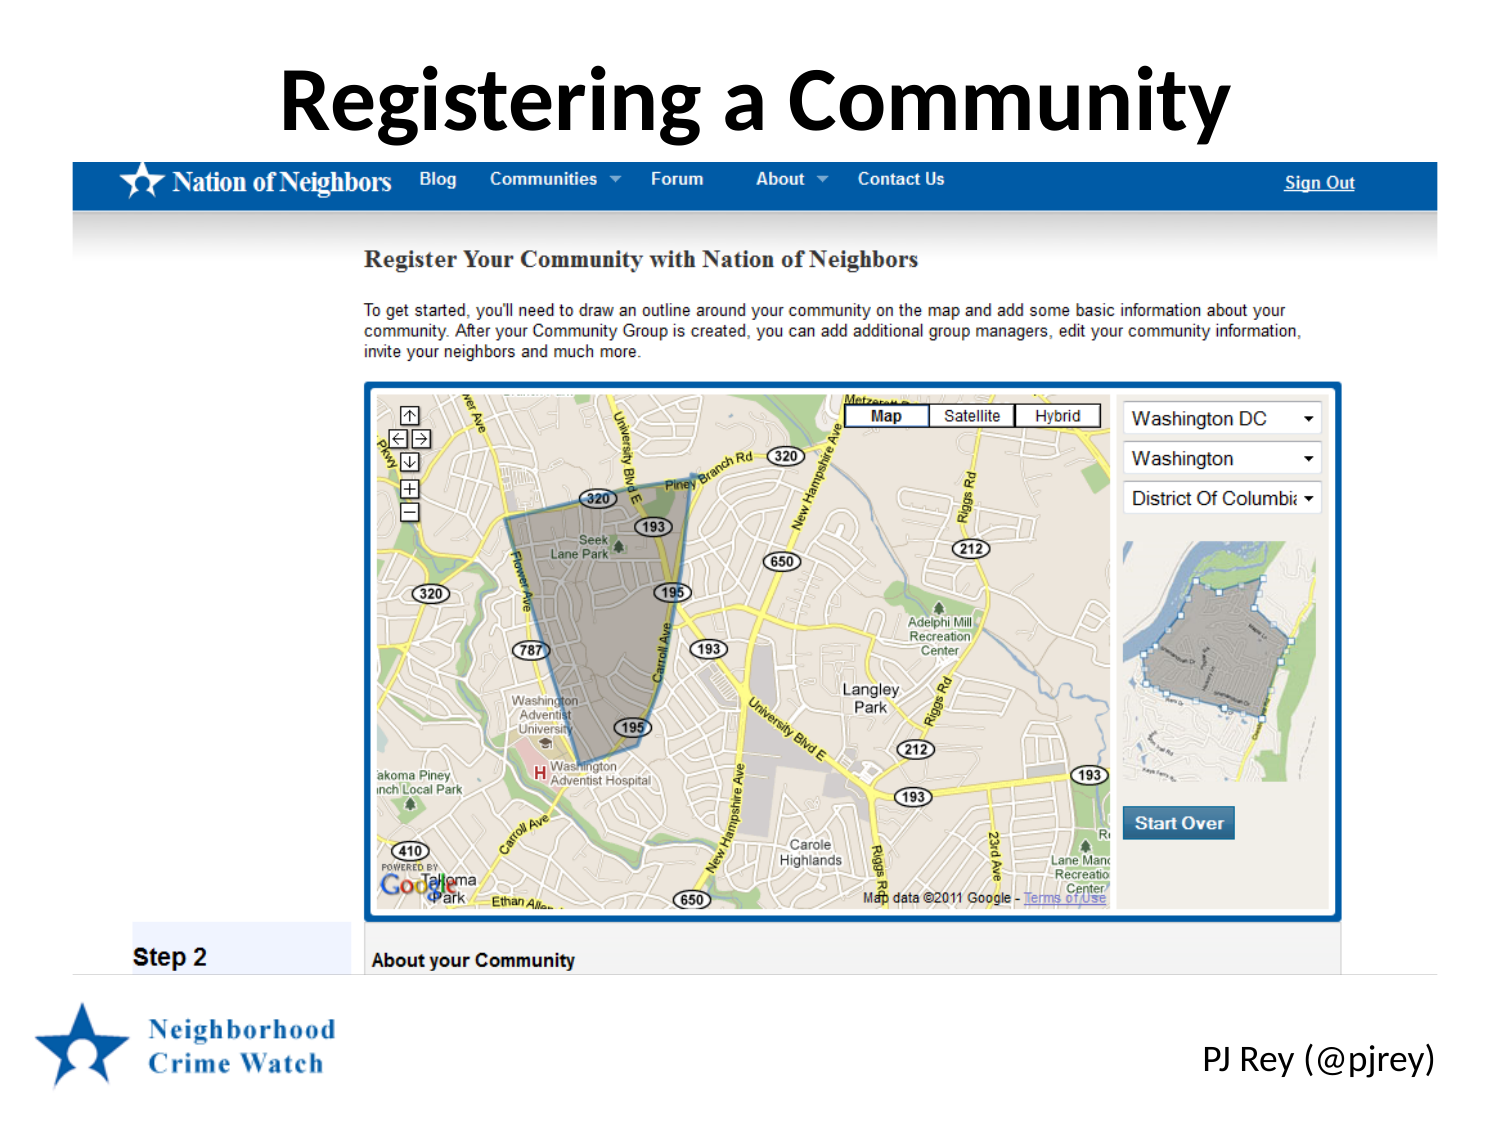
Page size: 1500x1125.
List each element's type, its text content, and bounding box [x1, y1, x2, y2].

text_box PJ Rey (@pjrey) [1187, 1026, 1463, 1087]
picture [34, 999, 363, 1094]
title Registering a Community [112, 12, 1400, 160]
picture [72, 162, 1438, 976]
